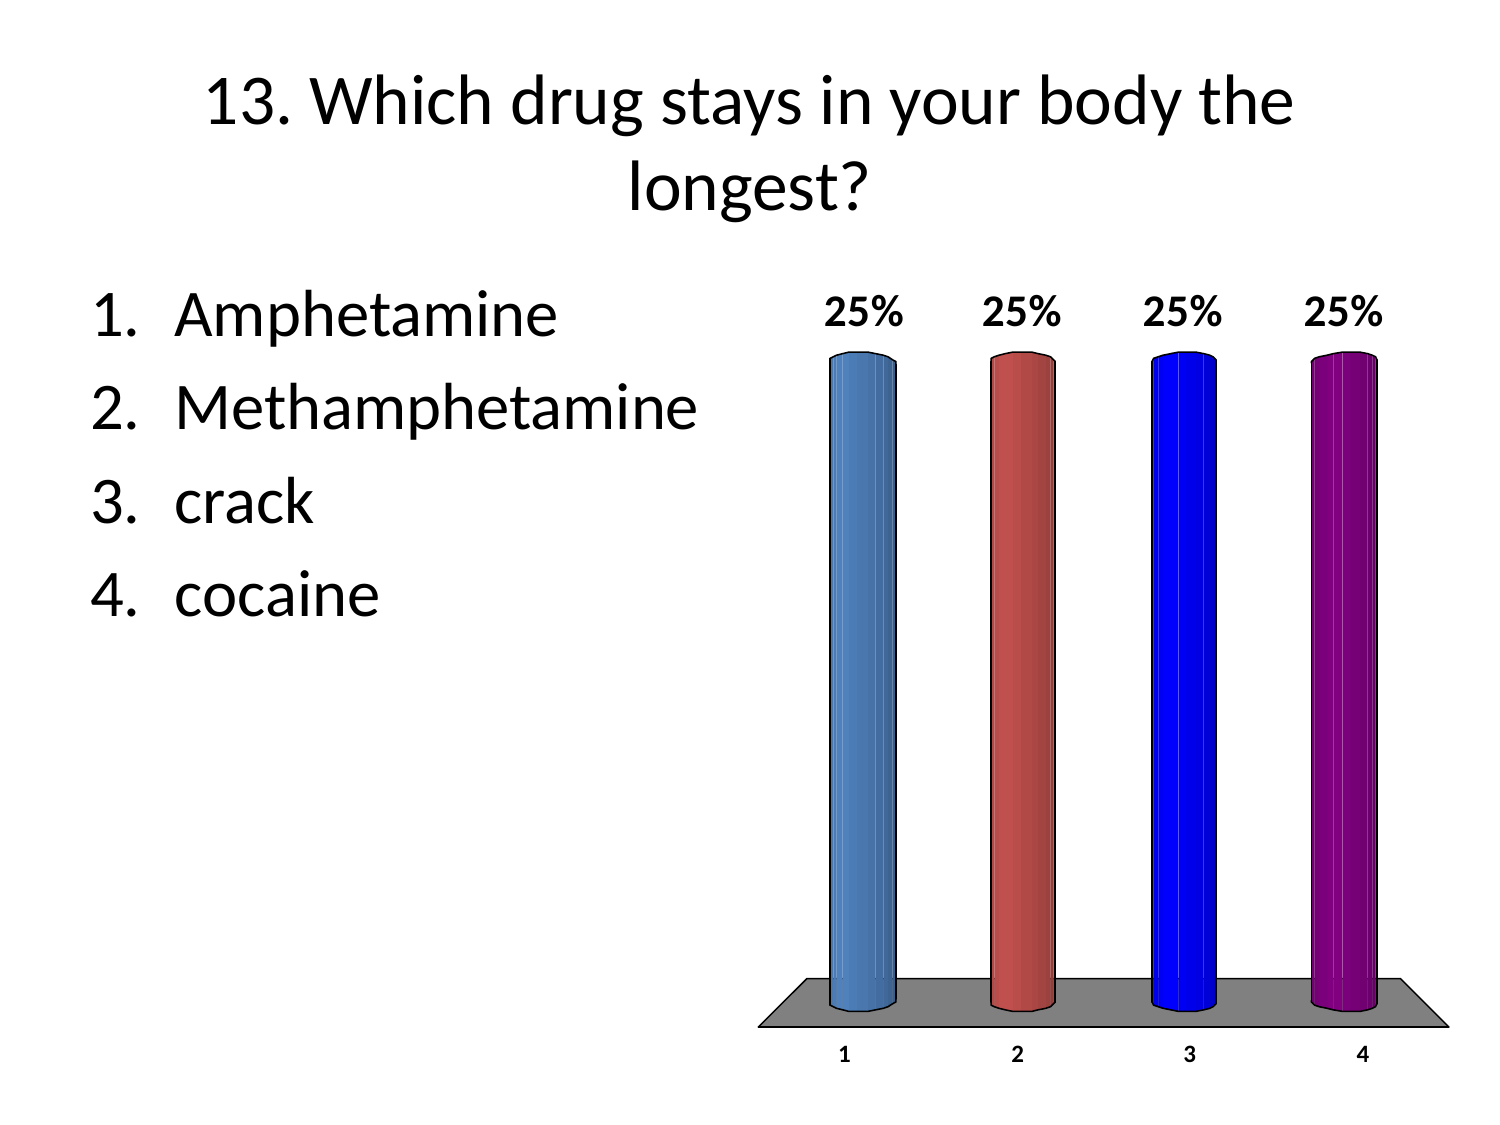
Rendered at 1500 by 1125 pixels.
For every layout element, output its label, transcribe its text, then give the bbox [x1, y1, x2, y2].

title 13. Which drug stays in your body the longest? [75, 45, 1425, 233]
list Amphetamine Methamphetamine crack cocaine [75, 262, 750, 1005]
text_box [739, 270, 1490, 1115]
